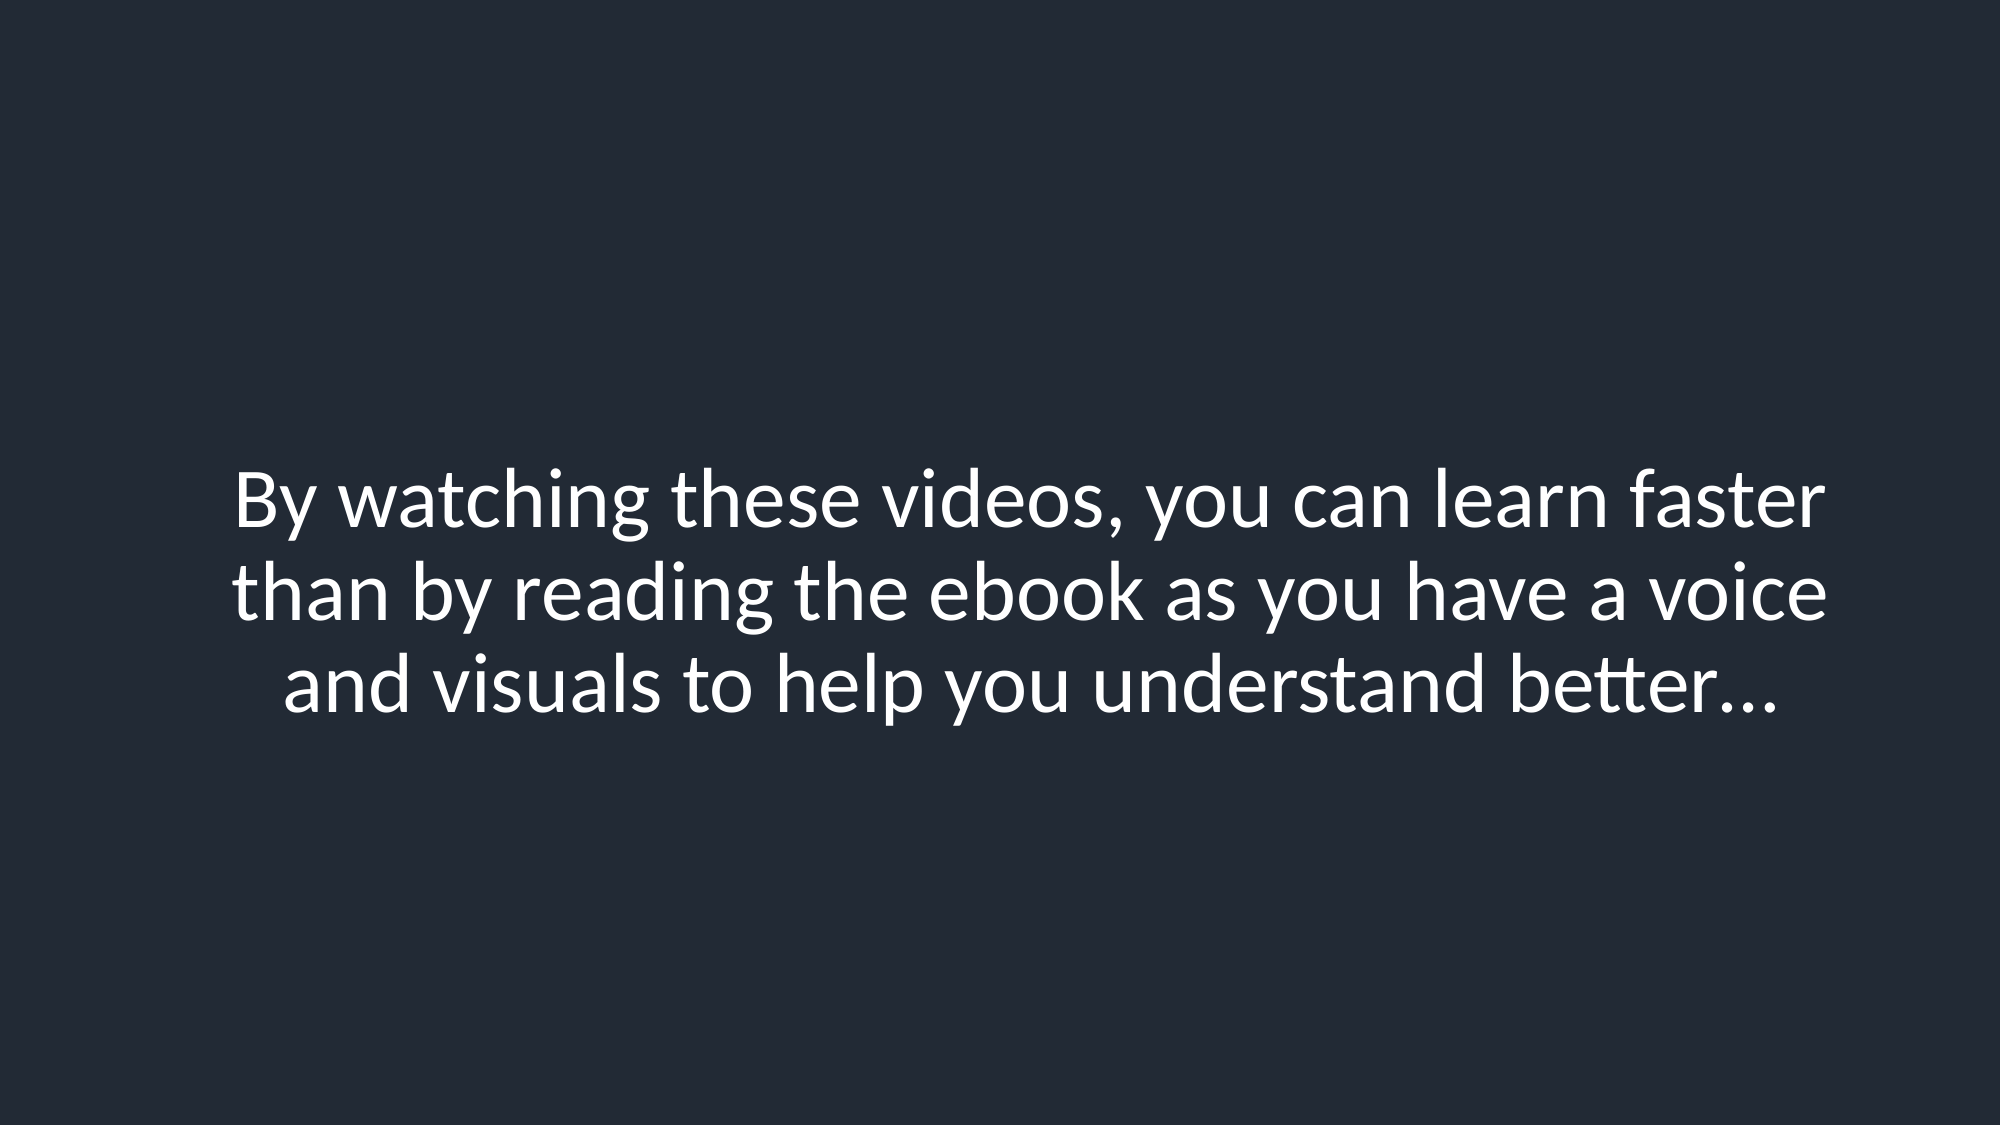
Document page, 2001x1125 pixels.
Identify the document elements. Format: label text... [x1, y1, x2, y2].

list By watching these videos, you can learn faster than by reading the ebook as you have a voice and visuals to help you understand better… [169, 446, 1895, 1001]
